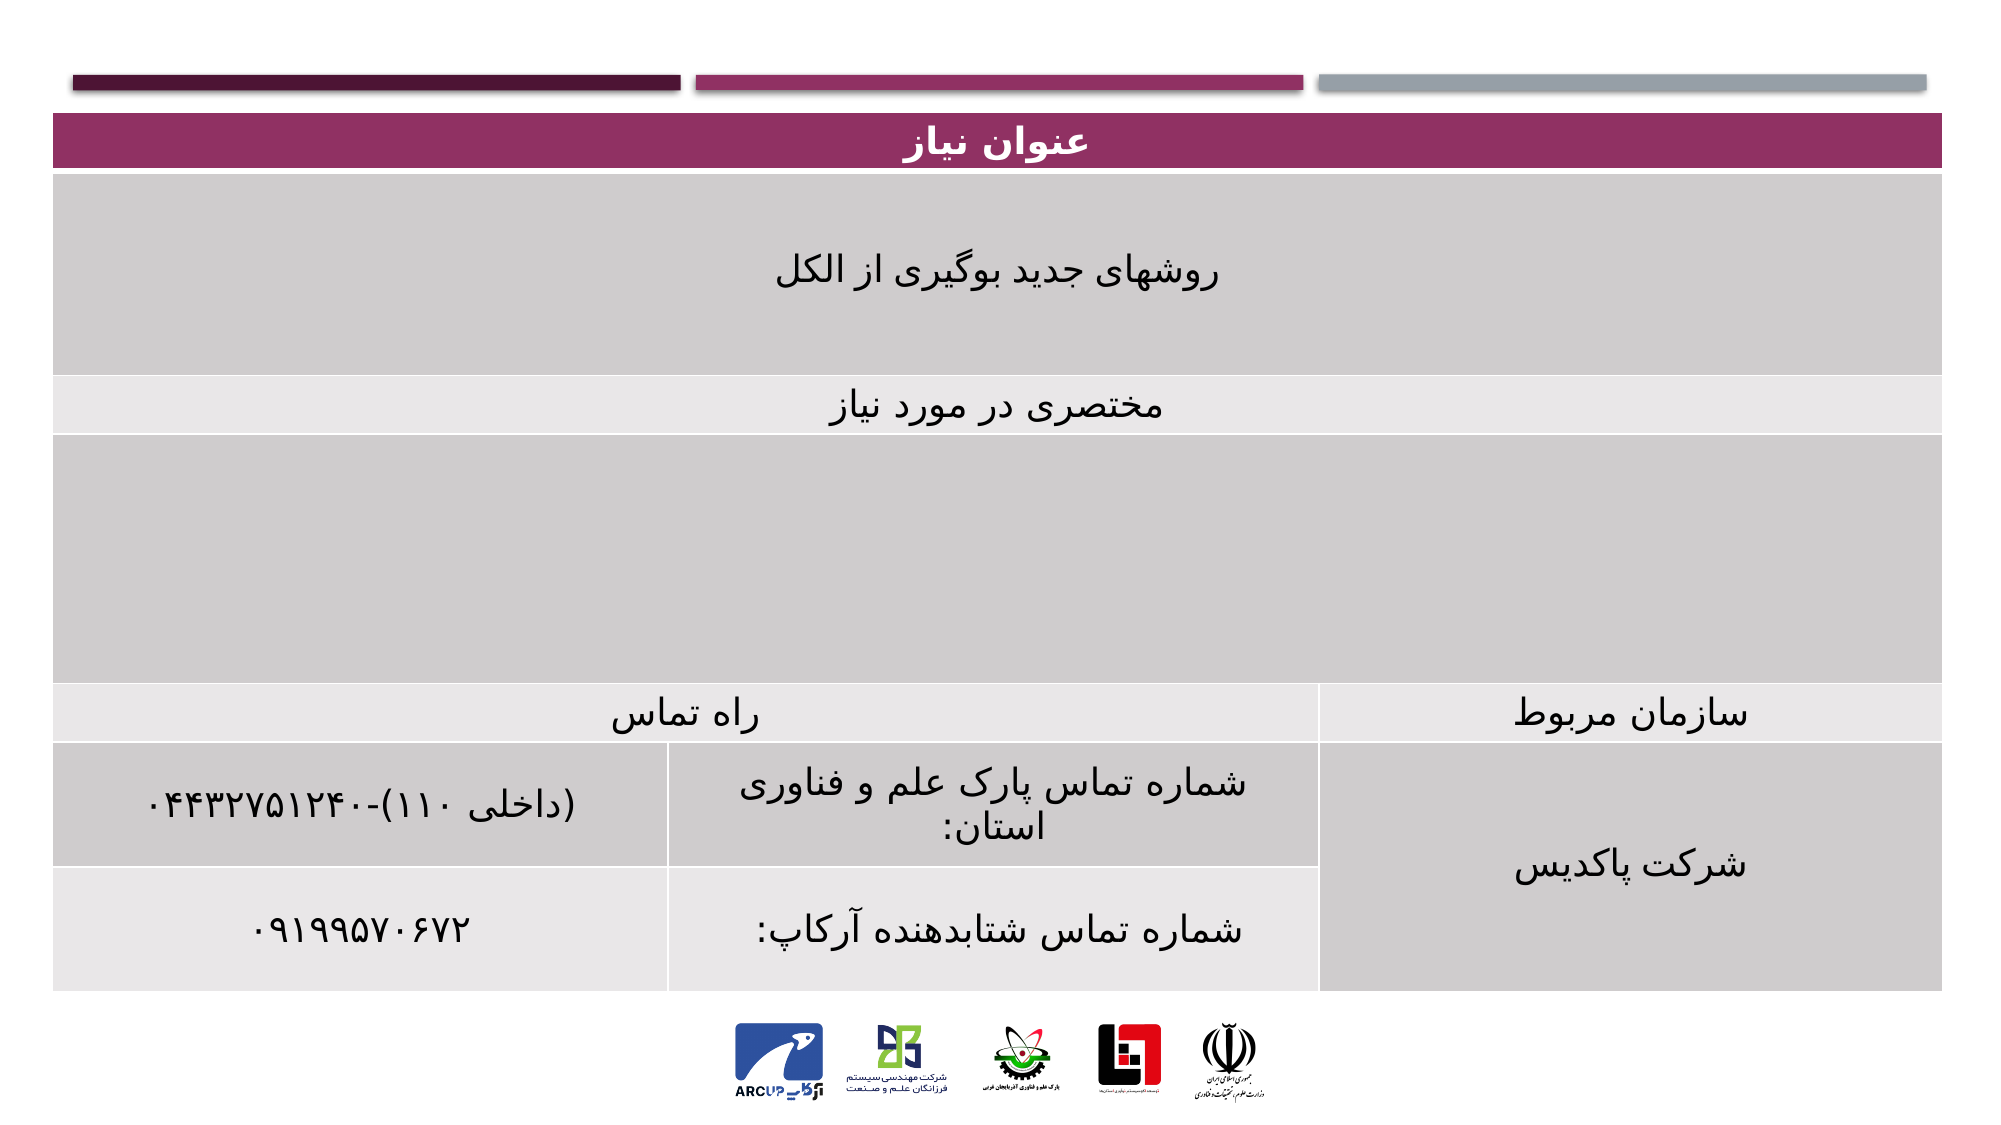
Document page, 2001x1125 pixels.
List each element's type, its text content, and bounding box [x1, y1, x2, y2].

table_cell شماره تماس شتابدهنده آرکاپ: [669, 868, 1318, 991]
table_cell مختصری در مورد نیاز [53, 376, 1942, 433]
table_cell شرکت پاکدیس [1320, 743, 1942, 991]
table_cell سازمان مربوط [1320, 684, 1942, 741]
table_cell شماره تماس پارک علم و فناوری استان: [669, 743, 1318, 866]
table_cell راه تماس [53, 684, 1318, 741]
table_cell (داخلی ۱۱۰)-۰۴۴۳۲۷۵۱۲۴۰ [53, 743, 667, 866]
table_cell روشهای جدید بوگیری از الکل [53, 174, 1942, 375]
table_header عنوان نیاز [53, 113, 1942, 168]
table_cell [53, 435, 1942, 683]
table_cell ۰۹۱۹۹۵۷۰۶۷۲ [53, 868, 667, 991]
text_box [728, 1018, 1271, 1103]
